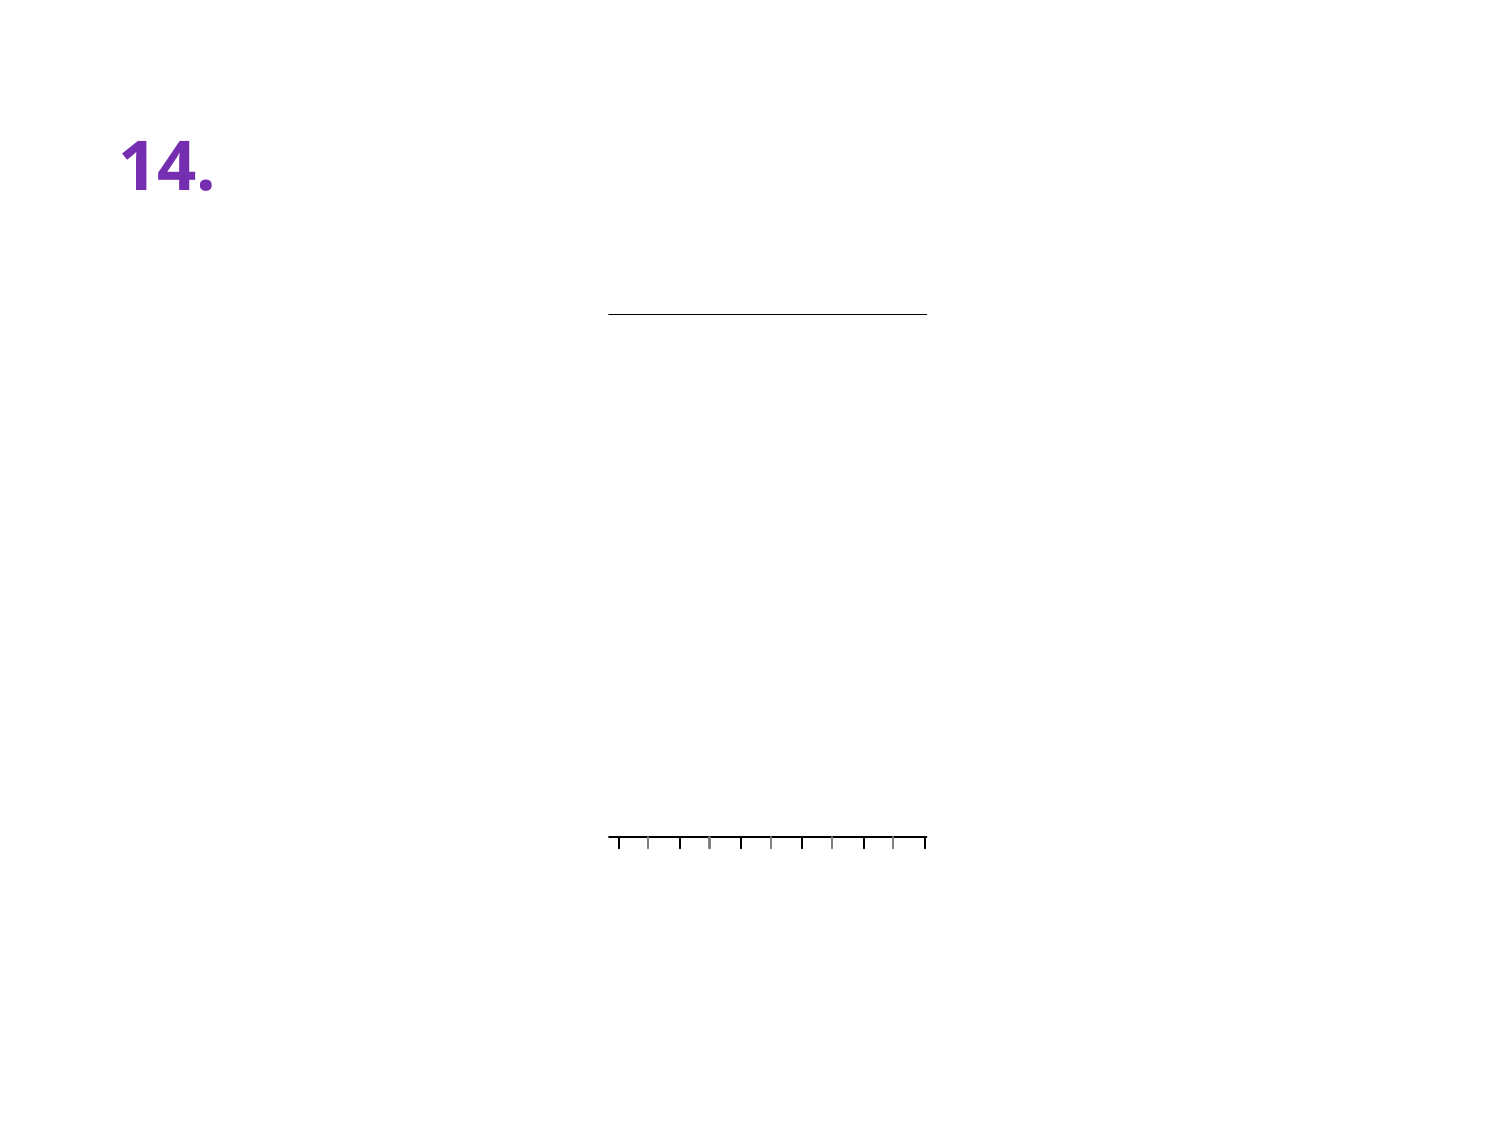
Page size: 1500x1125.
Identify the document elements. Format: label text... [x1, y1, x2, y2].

picture [608, 314, 928, 855]
title 14. [103, 59, 1397, 278]
